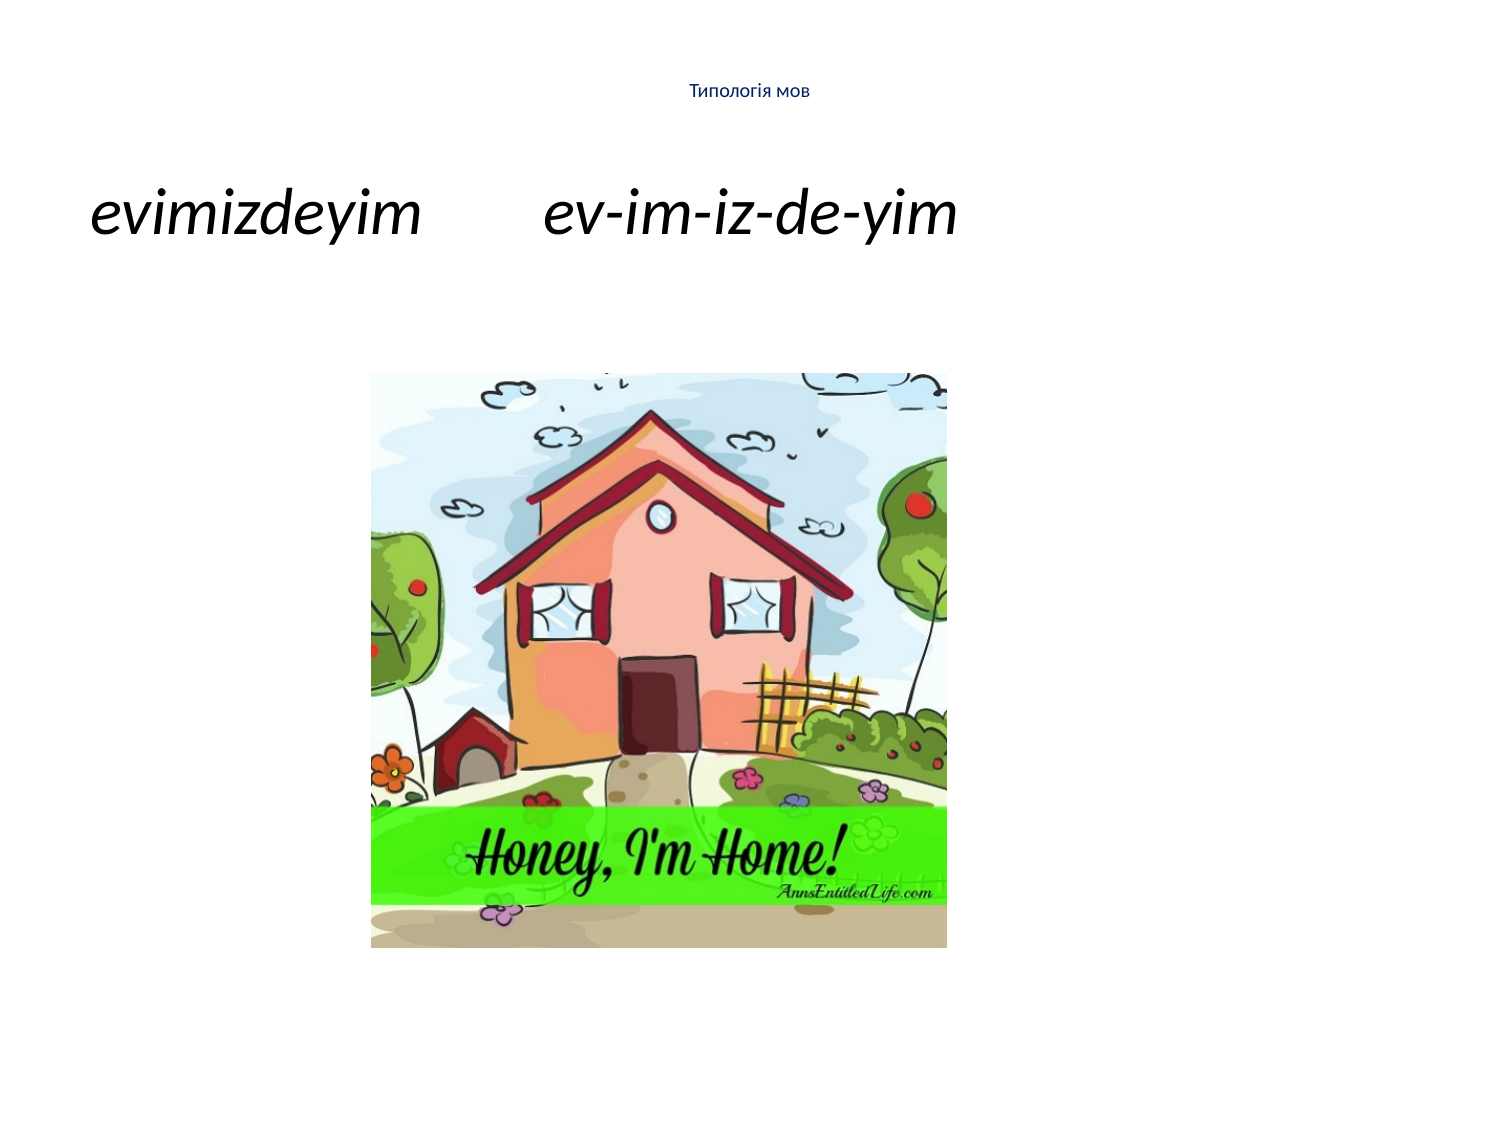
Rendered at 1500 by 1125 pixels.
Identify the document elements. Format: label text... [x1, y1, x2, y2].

list evimizdeyim ev-im-iz-de-yim [75, 160, 1425, 1005]
title Типологія мов [75, 45, 1425, 149]
picture [371, 373, 947, 949]
